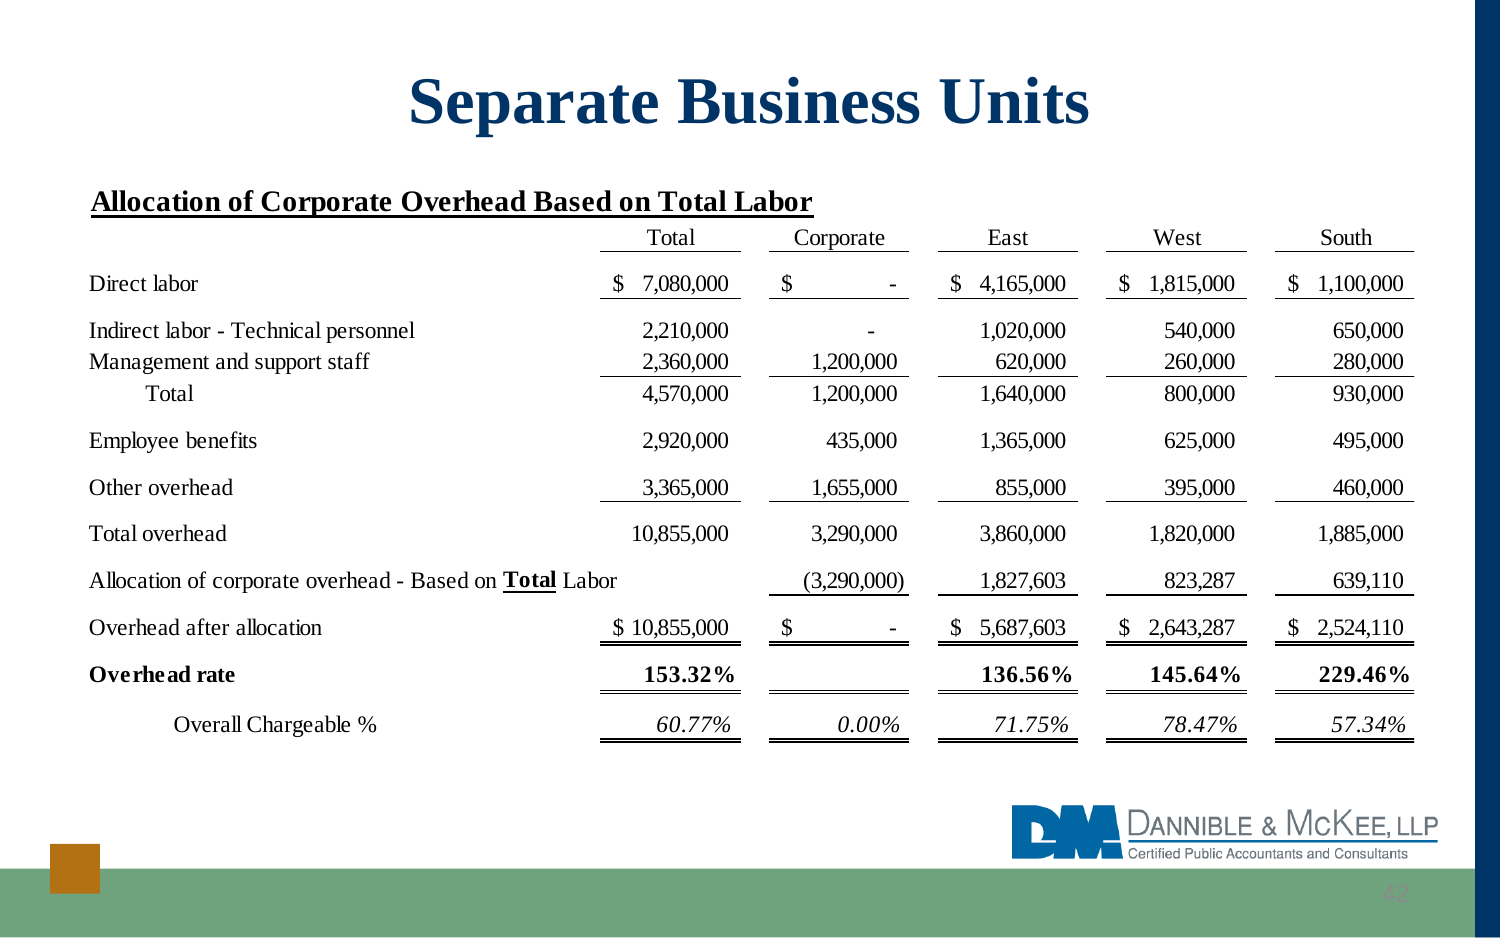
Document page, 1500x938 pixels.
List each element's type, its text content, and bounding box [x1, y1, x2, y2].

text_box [84, 180, 1416, 758]
picture [1012, 805, 1438, 859]
title Separate Business Units [112, 56, 1388, 169]
slide_number 42 [1074, 868, 1425, 919]
